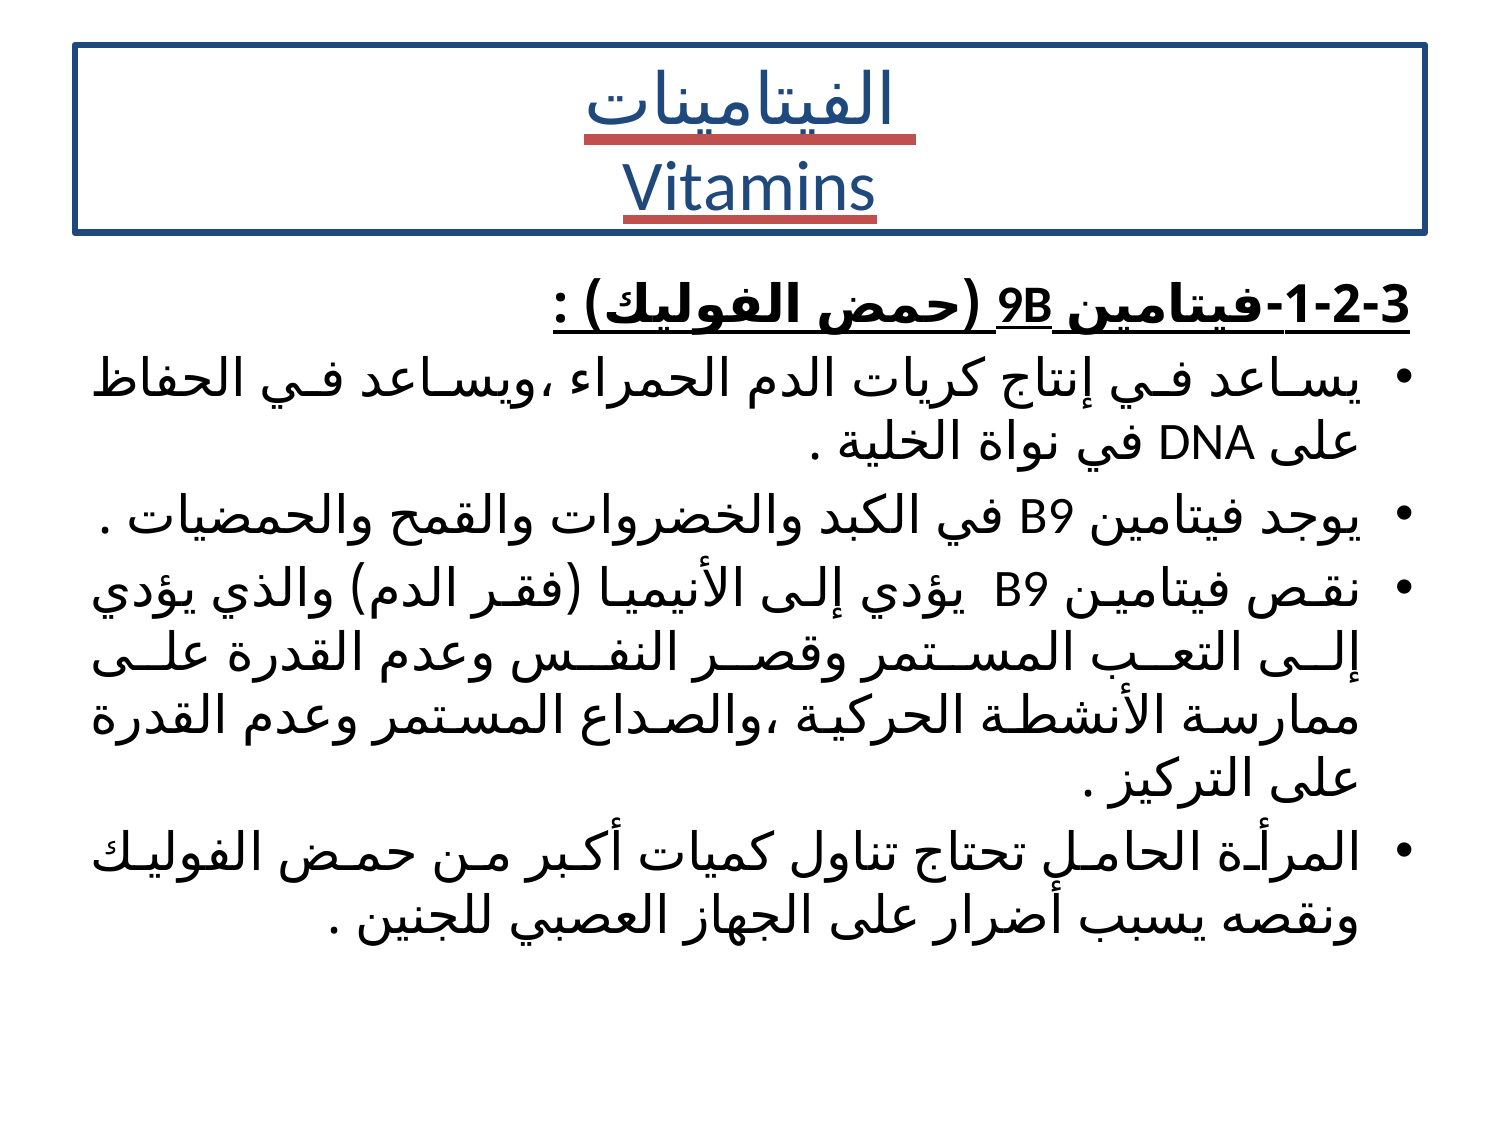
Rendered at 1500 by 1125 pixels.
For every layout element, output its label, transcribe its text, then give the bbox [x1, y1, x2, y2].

list 1-2-3-فيتامين 9B (حمض الفوليك) : يساعد في إنتاج كريات الدم الحمراء ،ويساعد في الحفاظ على DNA في نواة الخلية . يوجد فيتامين B9 في الكبد والخضروات والقمح والحمضيات . نقص فيتامين B9 يؤدي إلى الأنيميا (فقر الدم) والذي يؤدي إلى التعب المستمر وقصر النفس وعدم القدرة على ممارسة الأنشطة الحركية ،والصداع المستمر وعدم القدرة على التركيز . المرأة الحامل تحتاج تناول كميات أكبر من حمض الفوليك ونقصه يسبب أضرار على الجهاز العصبي للجنين . [75, 262, 1425, 1005]
title الفيتامينات Vitamins [75, 45, 1425, 233]
